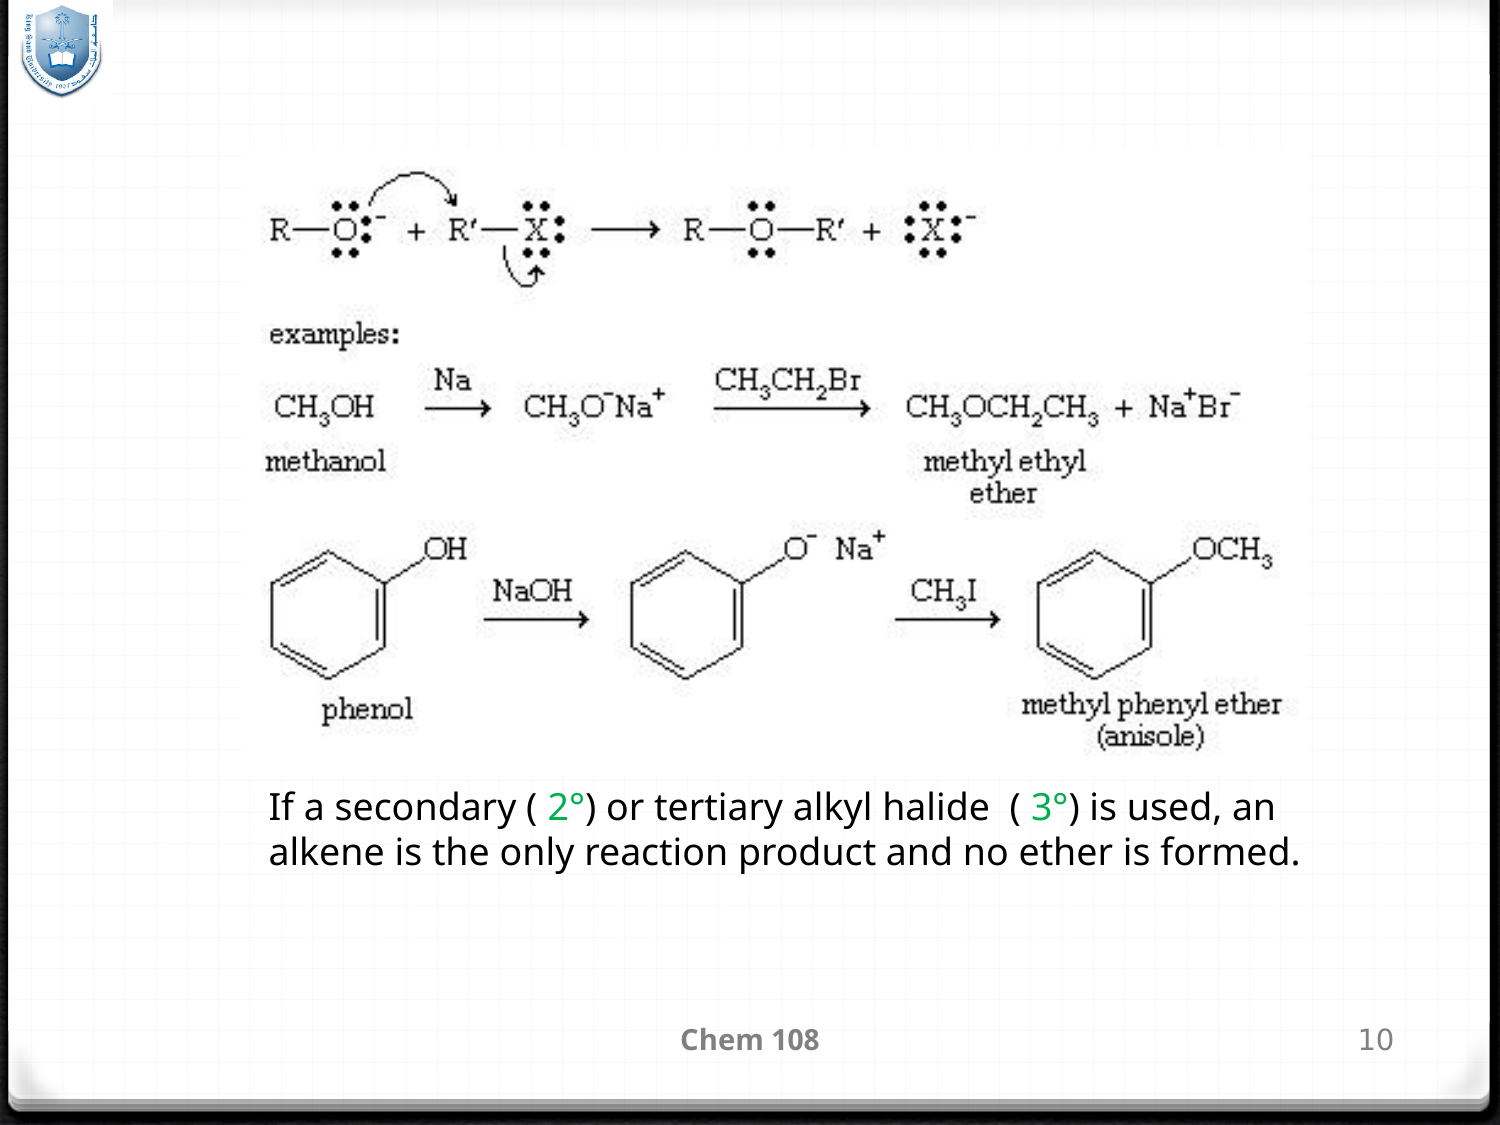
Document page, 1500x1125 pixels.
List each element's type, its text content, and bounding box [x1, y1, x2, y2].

picture [0, 0, 1500, 1125]
text_box If a secondary ( 2°) or tertiary alkyl halide ( 3°) is used, an alkene is the only reaction product and no ether is formed. [253, 775, 1321, 881]
footer 108 Chem [512, 1008, 988, 1069]
slide_number 10 [1059, 1008, 1410, 1069]
